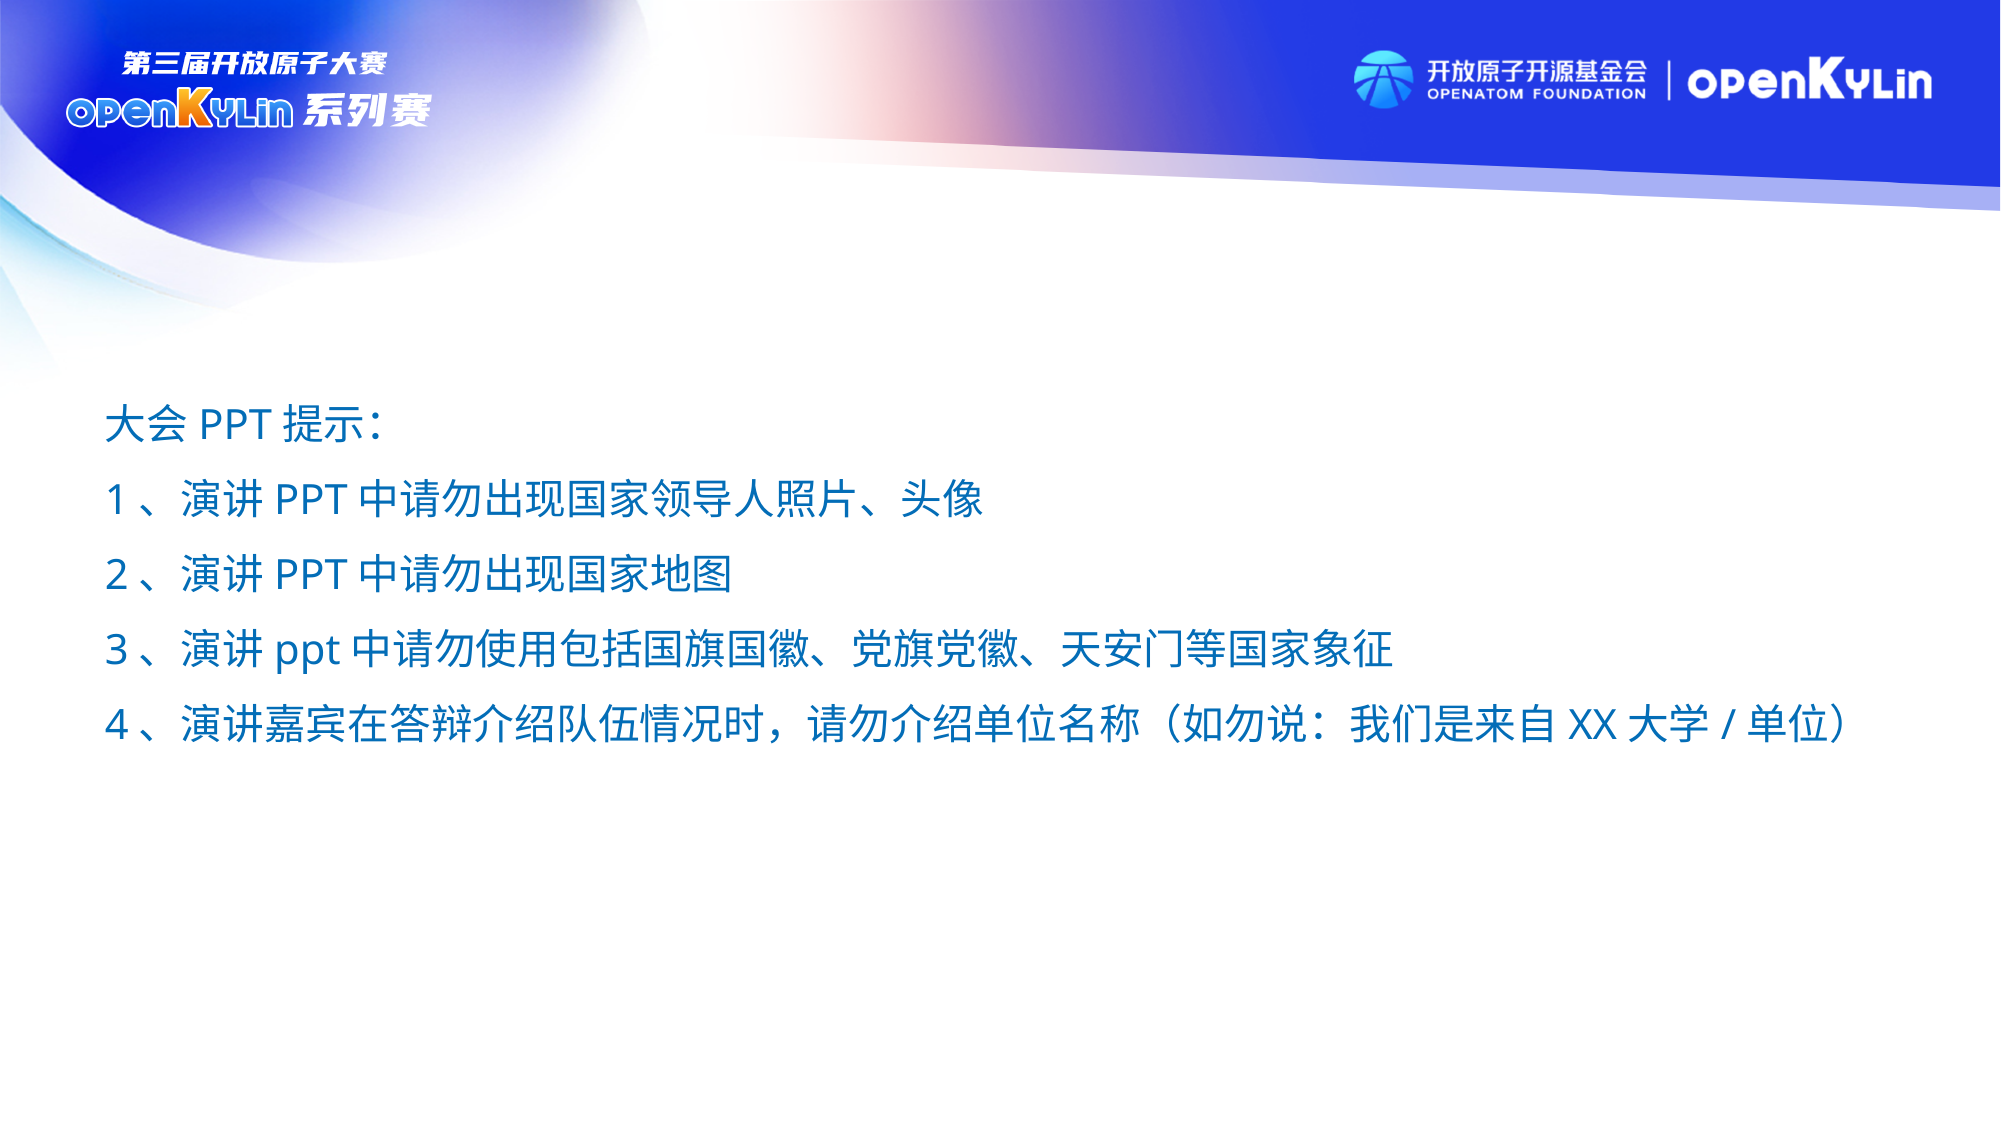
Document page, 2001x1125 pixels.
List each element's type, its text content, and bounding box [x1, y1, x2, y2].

picture [0, 0, 2001, 1125]
text_box 大会PPT提示： 1、演讲PPT中请勿出现国家领导人照片、头像 2、演讲PPT中请勿出现国家地图 3、演讲ppt中请勿使用包括国旗国徽、党旗党徽、天安门等国家象征 4、演讲嘉宾在答辩介绍队伍情况时，请勿介绍单位名称（如勿说：我们是来自XX大学/单位） [90, 365, 1940, 1043]
